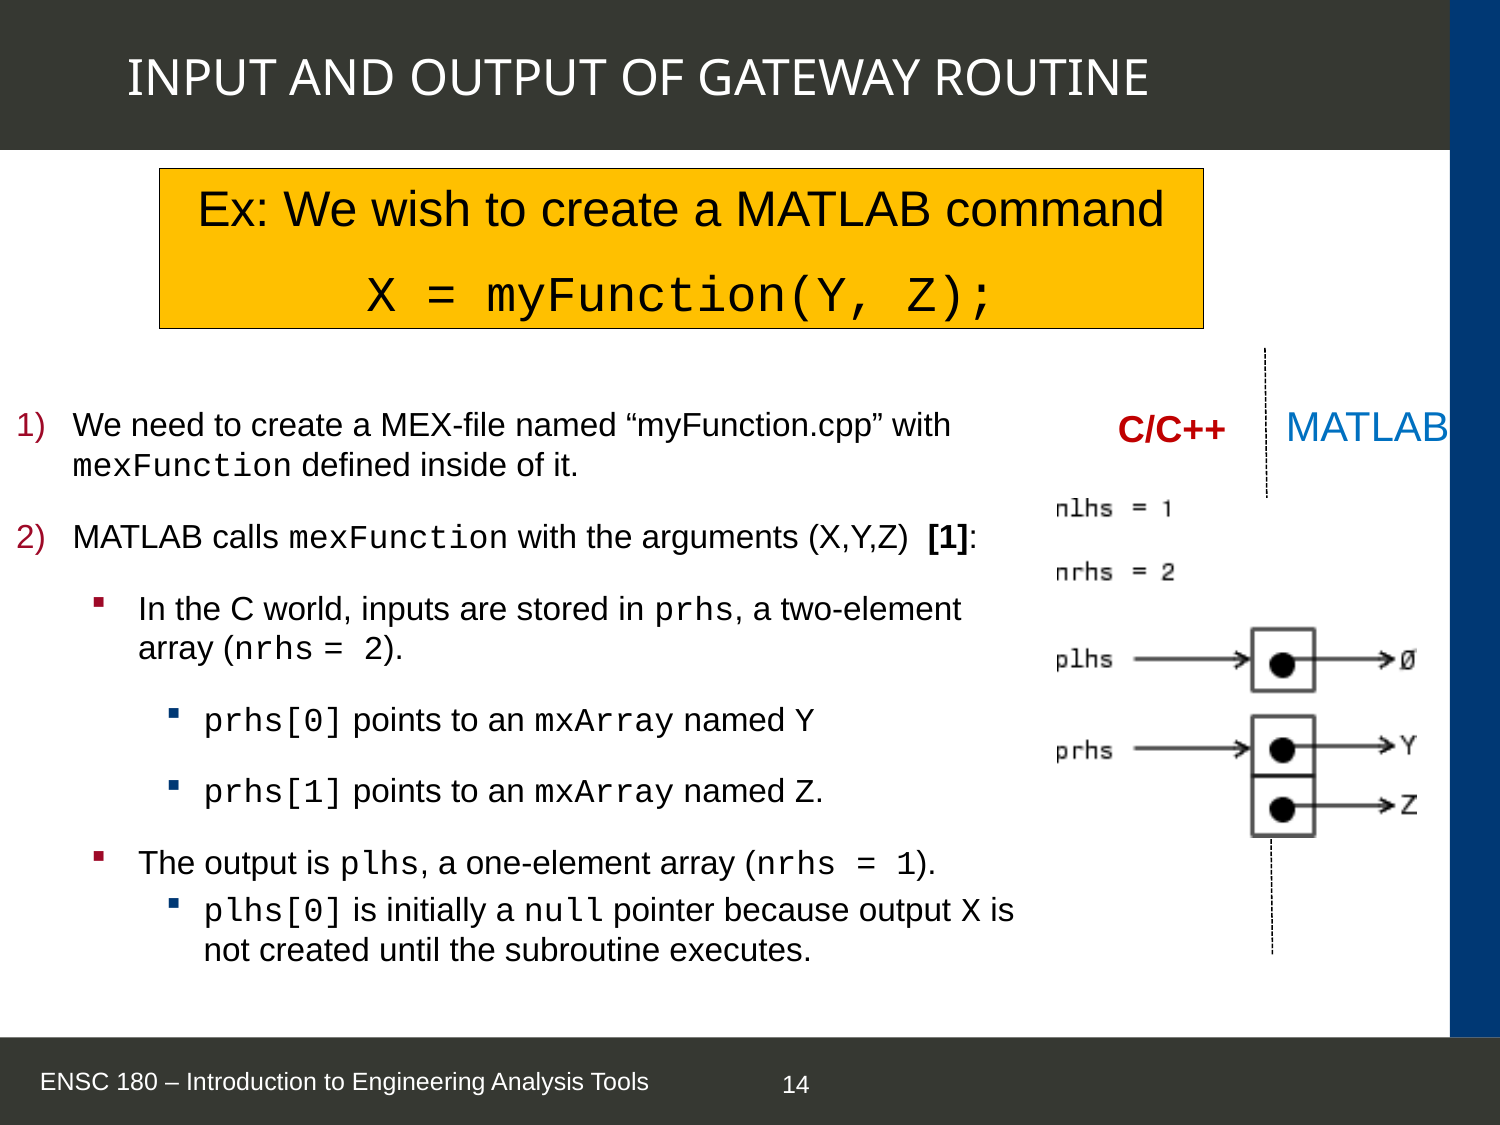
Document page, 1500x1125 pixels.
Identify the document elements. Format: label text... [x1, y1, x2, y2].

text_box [1264, 347, 1273, 496]
text_box Ex: We wish to create a MATLAB command X = myFunction(Y, Z); [159, 168, 1204, 329]
picture [1057, 498, 1417, 839]
title INPUT AND OUTPUT OF GATEWAY ROUTINE [112, 37, 1450, 138]
footer ENSC 180 – Introduction to Engineering Analysis Tools [24, 1057, 740, 1113]
text_box C/C++ [1103, 397, 1242, 458]
list We need to create a MEX-file named “myFunction.cpp” with mexFunction defined inside of it. MATLAB calls mexFunction with the arguments (X,Y,Z) [1]: In the C world, inputs are stored in prhs, a two-element array (nrhs = 2). prhs[0] points to an mxArray named Y prhs[1] points to an mxArray named Z. The output is plhs, a one-element array (nrhs = 1). plhs[0] is initially a null pointer because output X is not created until the subroutine executes. [1, 324, 1033, 840]
text_box MATLAB [1277, 392, 1465, 458]
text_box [1264, 847, 1273, 956]
